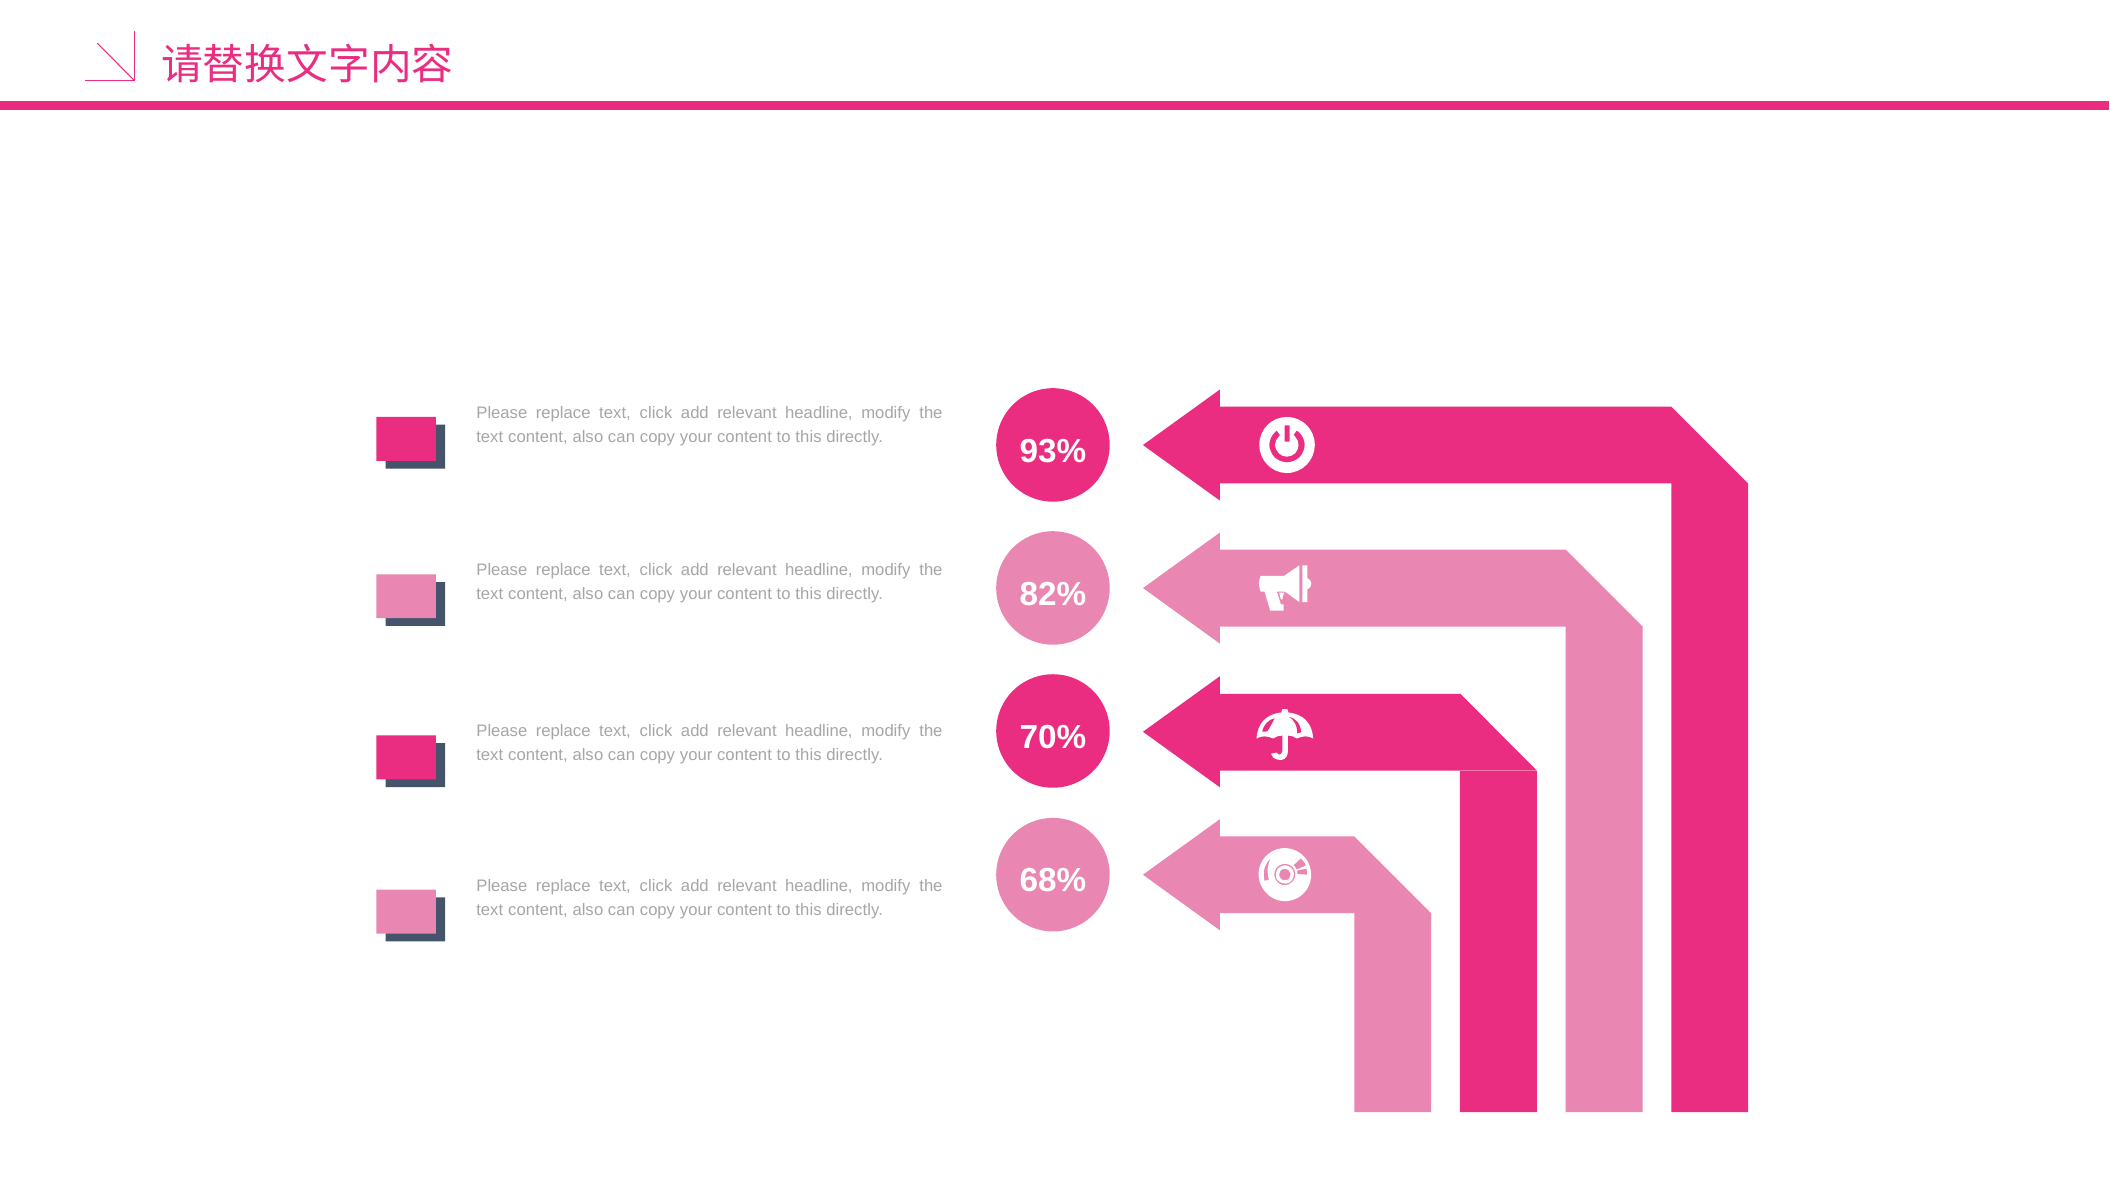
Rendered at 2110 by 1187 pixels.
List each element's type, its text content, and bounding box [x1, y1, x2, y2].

text_box Please replace text, click add relevant headline, modify the text content, also can copy your content to this directly. [461, 708, 959, 772]
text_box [996, 817, 1110, 932]
text_box 请替换文字内容 [145, 22, 500, 94]
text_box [996, 388, 1110, 502]
text_box Please replace text, click add relevant headline, modify the text content, also can copy your content to this directly. [461, 547, 959, 611]
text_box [1142, 819, 1432, 1112]
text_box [996, 531, 1110, 645]
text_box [376, 416, 446, 469]
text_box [996, 674, 1110, 788]
text_box Please replace text, click add relevant headline, modify the text content, also can copy your content to this directly. [461, 390, 959, 453]
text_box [376, 735, 446, 788]
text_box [376, 889, 446, 942]
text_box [376, 574, 446, 626]
text_box Please replace text, click add relevant headline, modify the text content, also can copy your content to this directly. [461, 863, 959, 926]
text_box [1142, 389, 1749, 1112]
